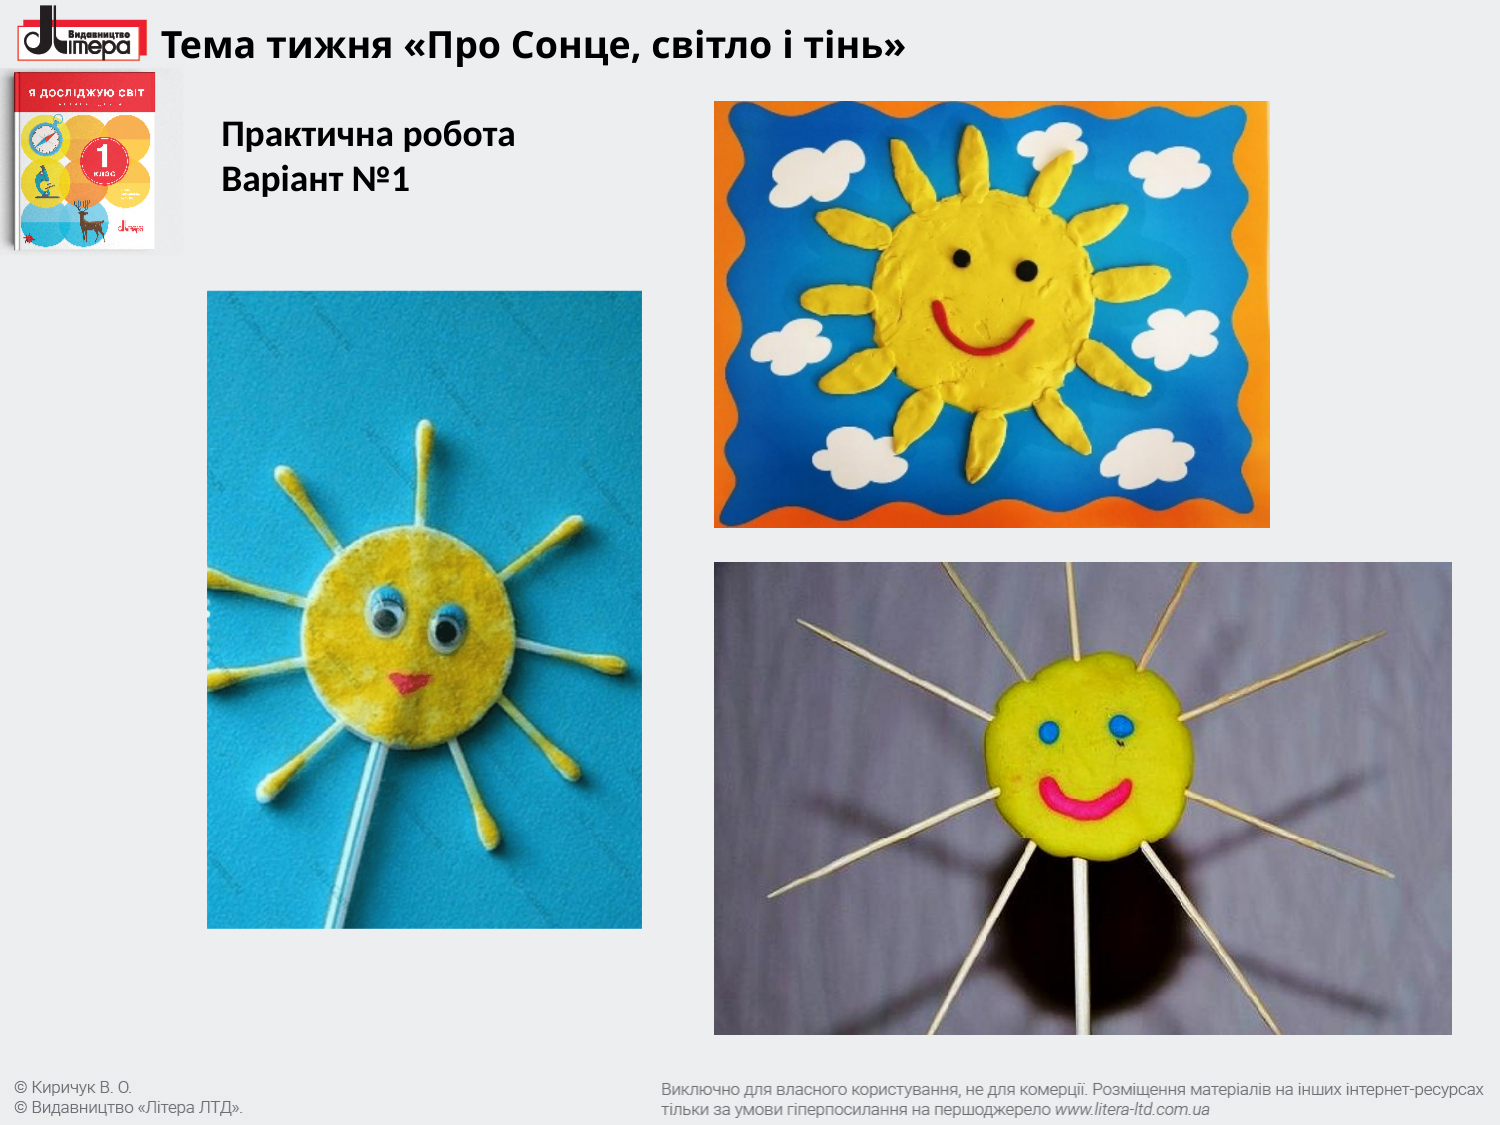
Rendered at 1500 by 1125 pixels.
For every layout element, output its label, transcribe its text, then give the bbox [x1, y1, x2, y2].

picture [0, 0, 1500, 1125]
text_box Тема тижня «Про Сонце, світло і тінь» [146, 13, 922, 74]
text_box Практична робота Варіант №1 [206, 101, 713, 207]
